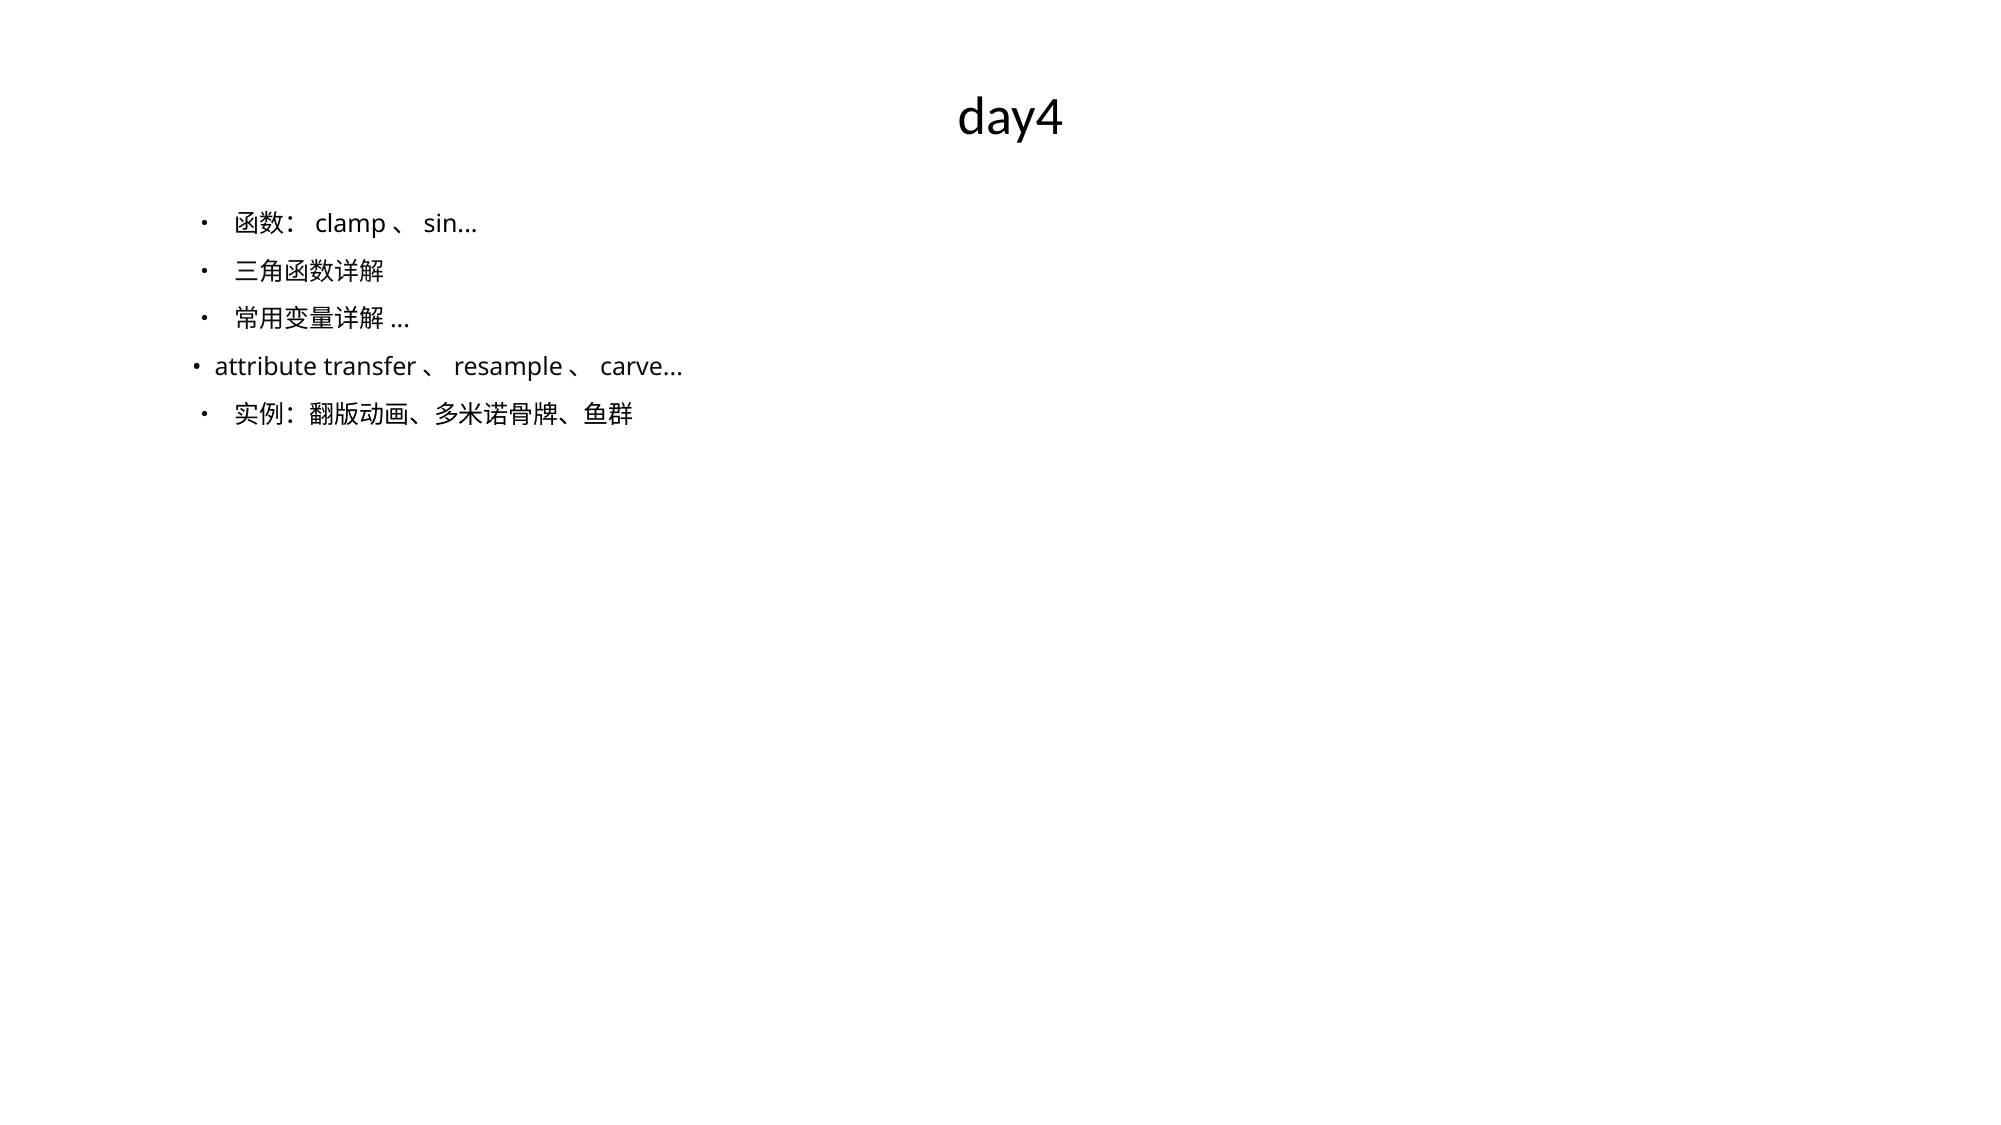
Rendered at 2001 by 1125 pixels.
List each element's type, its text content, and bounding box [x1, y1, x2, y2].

subtitle • 函数：clamp、sin... • 三角函数详解 • 常用变量详解... • attribute transfer、resample、carve... • 实例：翻版动画、多米诺骨牌、鱼群 [176, 203, 1815, 903]
title day4 [711, 41, 1309, 154]
